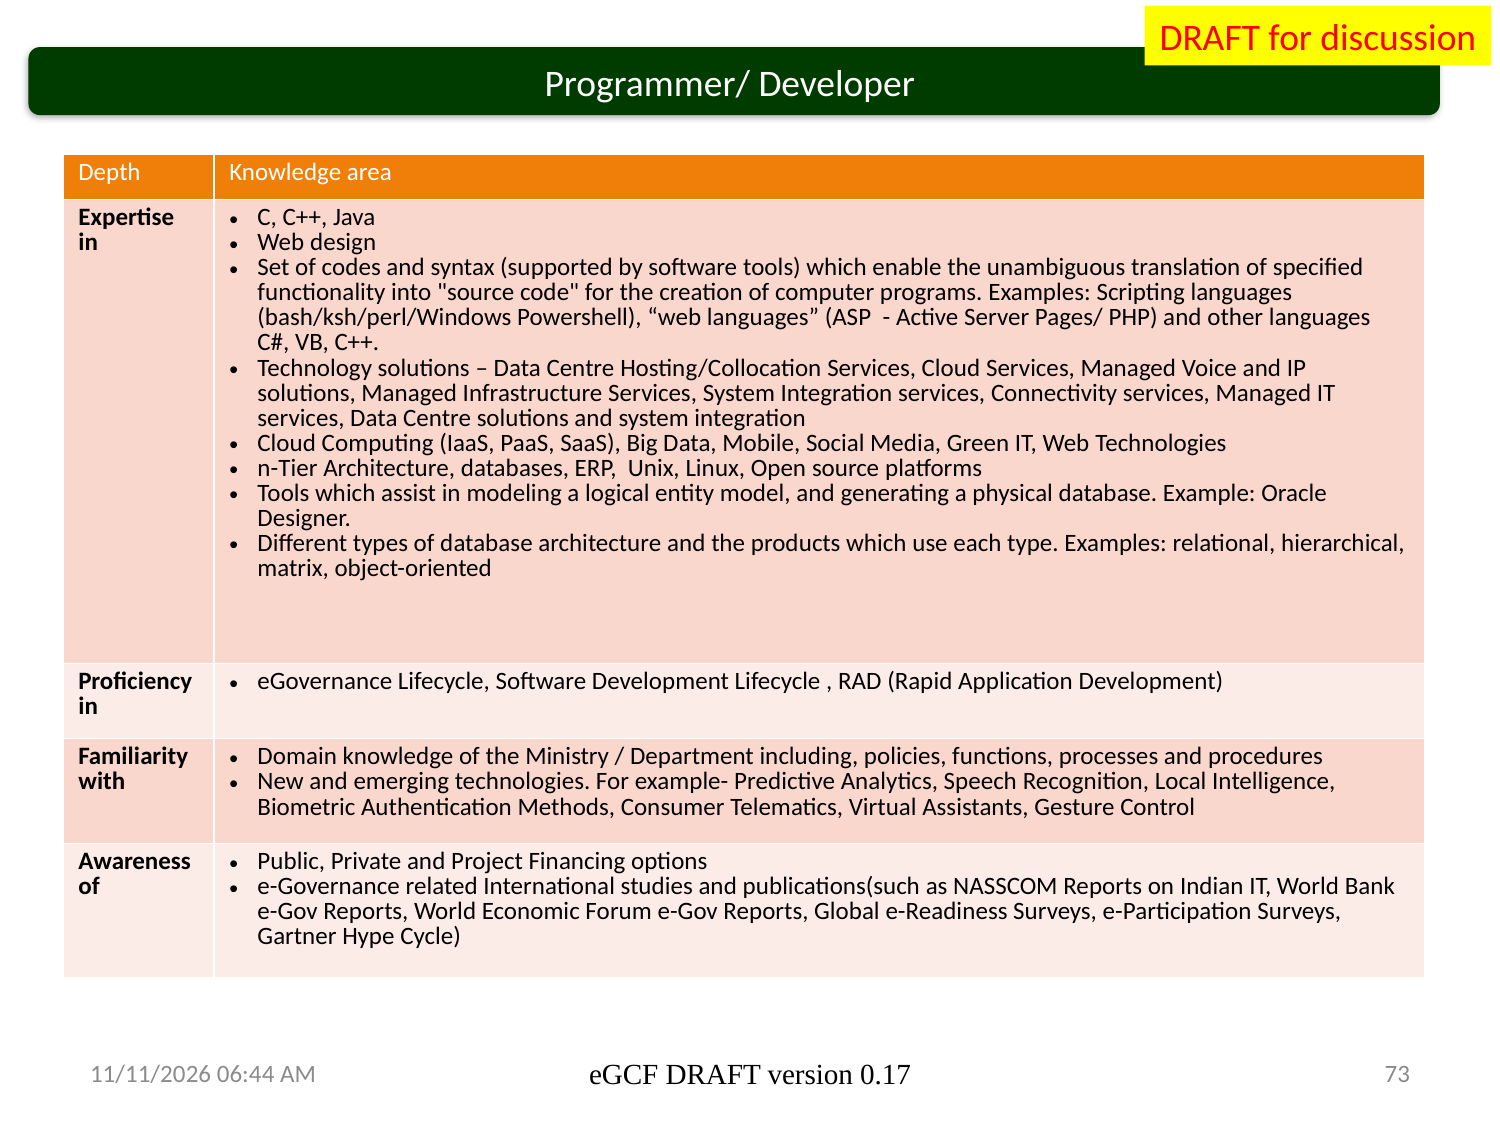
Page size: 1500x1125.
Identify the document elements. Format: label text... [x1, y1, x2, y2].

table_cell Public, Private and Project Financing options e-Governance related International studies and publications(such as NASSCOM Reports on Indian IT, World Bank e-Gov Reports, World Economic Forum e-Gov Reports, Global e-Readiness Surveys, e-Participation Surveys, Gartner Hype Cycle) [215, 844, 1424, 977]
table_cell Awareness of [64, 844, 213, 977]
footer eGCF DRAFT version 0.17 [512, 1042, 988, 1103]
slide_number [75, 1042, 425, 1103]
text_box Programmer/ Developer [27, 46, 1441, 116]
table_cell C, C++, Java Web design Set of codes and syntax (supported by software tools) which enable the unambiguous translation of specified functionality into "source code" for the creation of computer programs. Examples: Scripting languages (bash/ksh/perl/Windows Powershell), “web languages” (ASP - Active Server Pages/ PHP) and other languages C#, VB, C++. Technology solutions – Data Centre Hosting/Collocation Services, Cloud Services, Managed Voice and IP solutions, Managed Infrastructure Services, System Integration services, Connectivity services, Managed IT services, Data Centre solutions and system integration Cloud Computing (IaaS, PaaS, SaaS), Big Data, Mobile, Social Media, Green IT, Web Technologies n-Tier Architecture, databases, ERP, Unix, Linux, Open source platforms Tools which assist in modeling a logical entity model, and generating a physical database. Example: Oracle Designer. Different types of database architecture and the products which use each type. Examples: relational, hierarchical, matrix, object-oriented [215, 200, 1424, 663]
slide_number 73 [1074, 1042, 1425, 1103]
table_cell Proficiency in [64, 664, 213, 738]
table_cell Domain knowledge of the Ministry / Department including, policies, functions, processes and procedures New and emerging technologies. For example- Predictive Analytics, Speech Recognition, Local Intelligence, Biometric Authentication Methods, Consumer Telematics, Virtual Assistants, Gesture Control [215, 739, 1424, 843]
table_header Knowledge area [215, 155, 1424, 199]
text_box DRAFT for discussion [1144, 5, 1492, 66]
table_cell eGovernance Lifecycle, Software Development Lifecycle , RAD (Rapid Application Development) [215, 664, 1424, 738]
table_cell Familiarity with [64, 739, 213, 843]
table_cell Expertise in [64, 200, 213, 663]
table_header Depth [64, 155, 213, 199]
